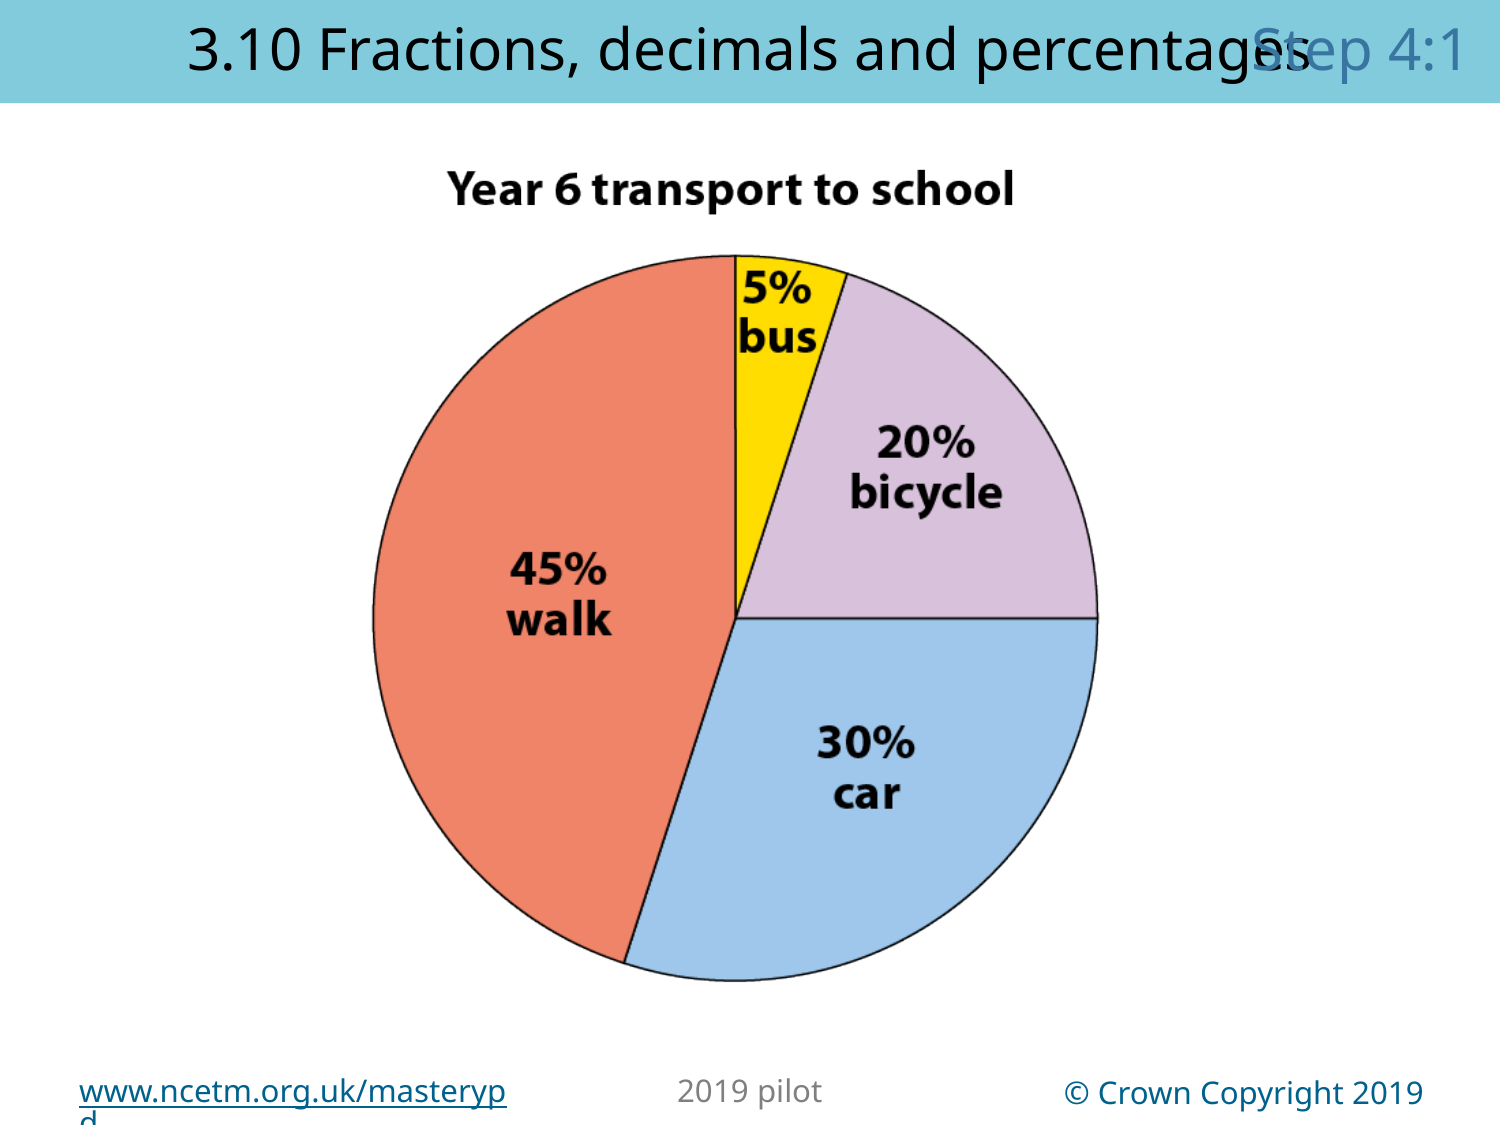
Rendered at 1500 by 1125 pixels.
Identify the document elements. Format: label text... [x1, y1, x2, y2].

list Step 4:1 [0, 0, 1500, 104]
picture [190, 163, 1310, 1067]
